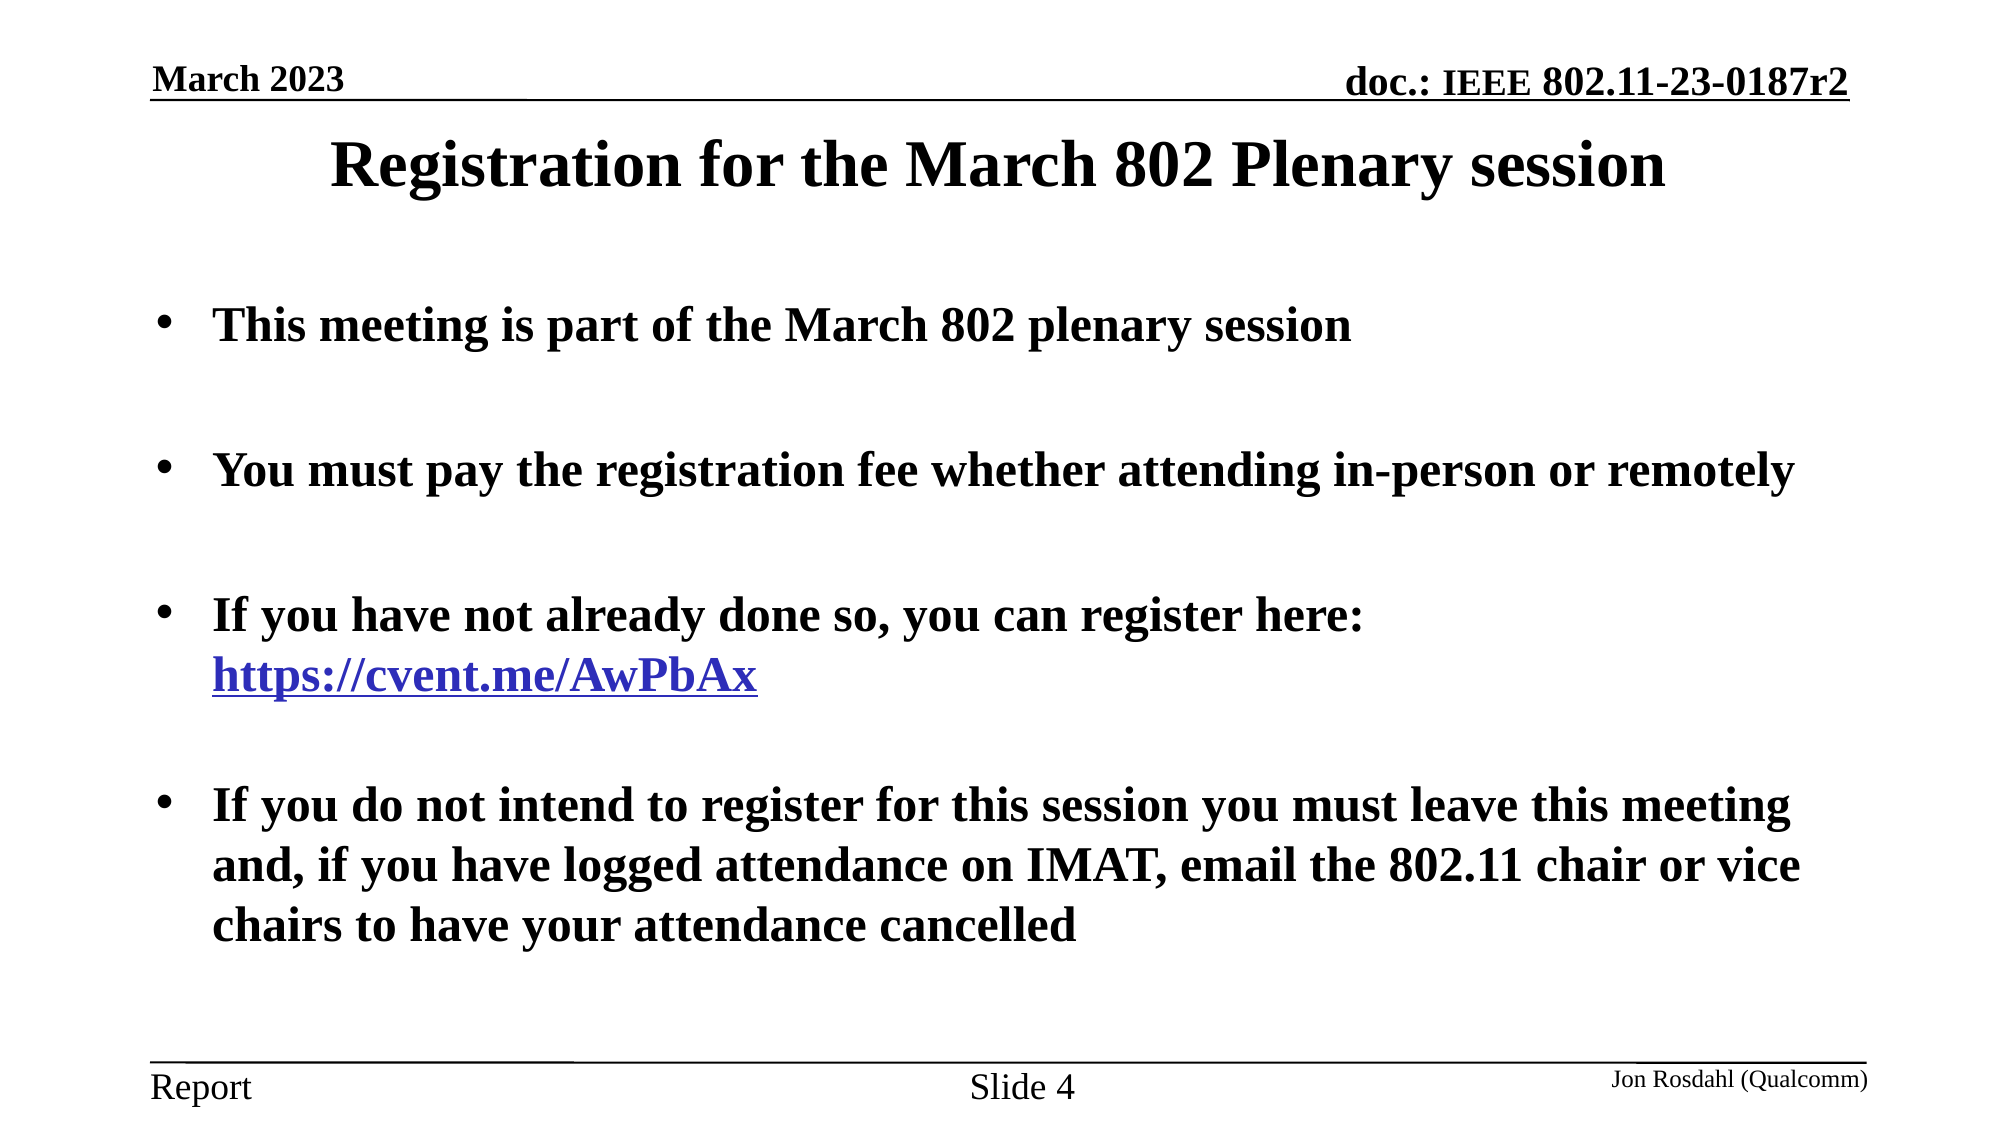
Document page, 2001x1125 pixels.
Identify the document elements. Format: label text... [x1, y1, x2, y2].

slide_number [152, 54, 563, 100]
slide_number Slide 4 [950, 1061, 1095, 1125]
footer Jon Rosdahl (Qualcomm) [1171, 1061, 1869, 1093]
title Registration for the March 802 Plenary session [149, 112, 1850, 209]
list This meeting is part of the March 802 plenary session You must pay the registration fee whether attending in-person or remotely If you have not already done so, you can register here: https://cvent.me/AwPbAx If you do not intend to register for this session you must leave this meeting and, if you have logged attendance on IMAT, email the 802.11 chair or vice chairs to have your attendance cancelled [140, 283, 1860, 1017]
